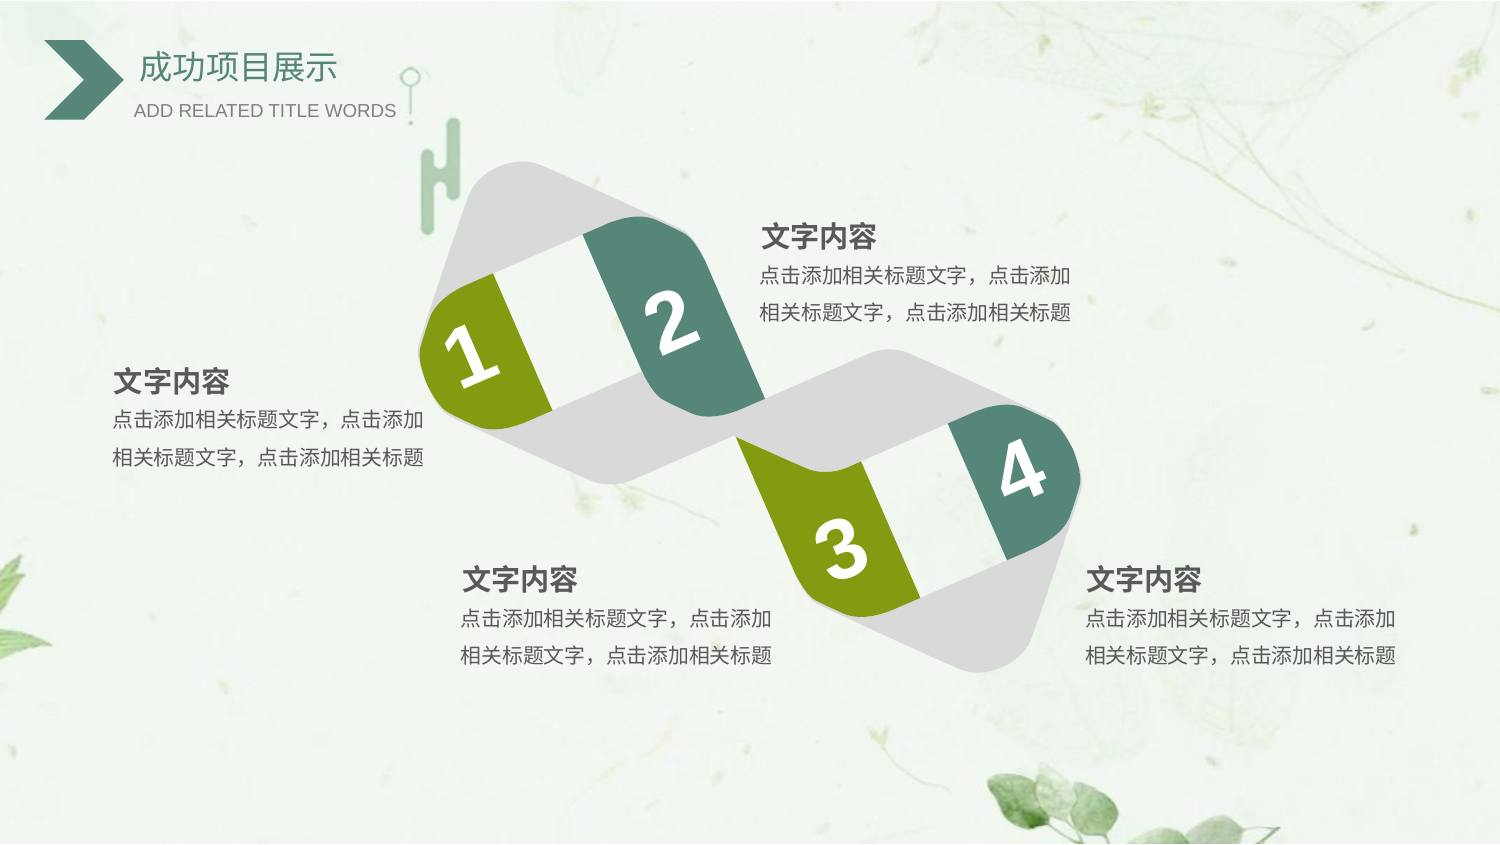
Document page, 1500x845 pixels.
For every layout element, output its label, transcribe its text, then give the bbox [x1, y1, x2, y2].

text_box 点击添加相关标题文字，点击添加相关标题文字，点击添加相关标题 [1121, 587, 1409, 673]
text_box 文字内容 [1121, 548, 1359, 603]
picture [0, 2, 1500, 844]
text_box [379, 159, 1121, 675]
text_box 文字内容 [102, 350, 379, 404]
text_box 点击添加相关标题文字，点击添加相关标题文字，点击添加相关标题 [102, 404, 379, 475]
